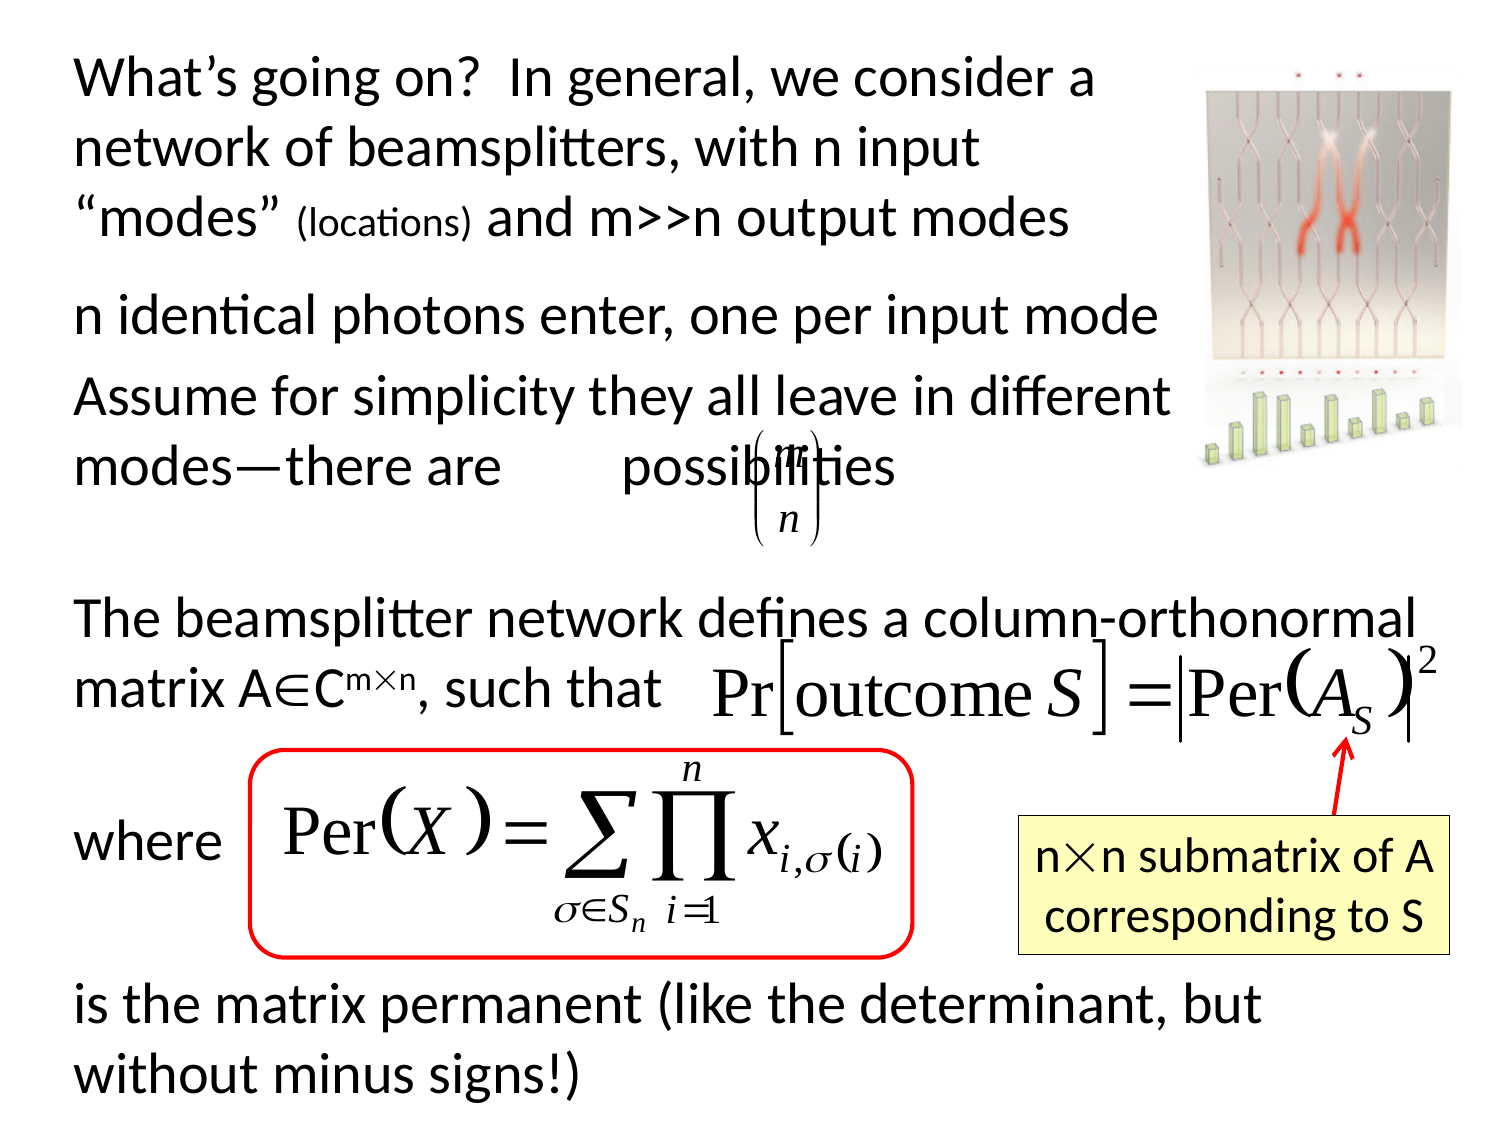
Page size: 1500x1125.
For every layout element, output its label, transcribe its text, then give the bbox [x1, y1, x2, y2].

text_box [247, 752, 892, 960]
text_box n identical photons enter, one per input mode Assume for simplicity they all leave in different modes—there are possibilities [58, 268, 1187, 344]
text_box where [58, 794, 247, 870]
text_box The beamsplitter network defines a column-orthonormal matrix ACmn, such that [58, 572, 1450, 648]
picture [1192, 68, 1463, 469]
text_box [901, 767, 915, 952]
text_box is the matrix permanent (like the determinant, but without minus signs!) [58, 957, 1400, 1033]
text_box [1018, 736, 1451, 955]
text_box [699, 627, 1451, 758]
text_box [271, 736, 898, 950]
subtitle What’s going on? In general, we consider a network of beamsplitters, with n input “modes” (locations) and m>>n output modes [58, 31, 1155, 106]
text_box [746, 422, 834, 555]
